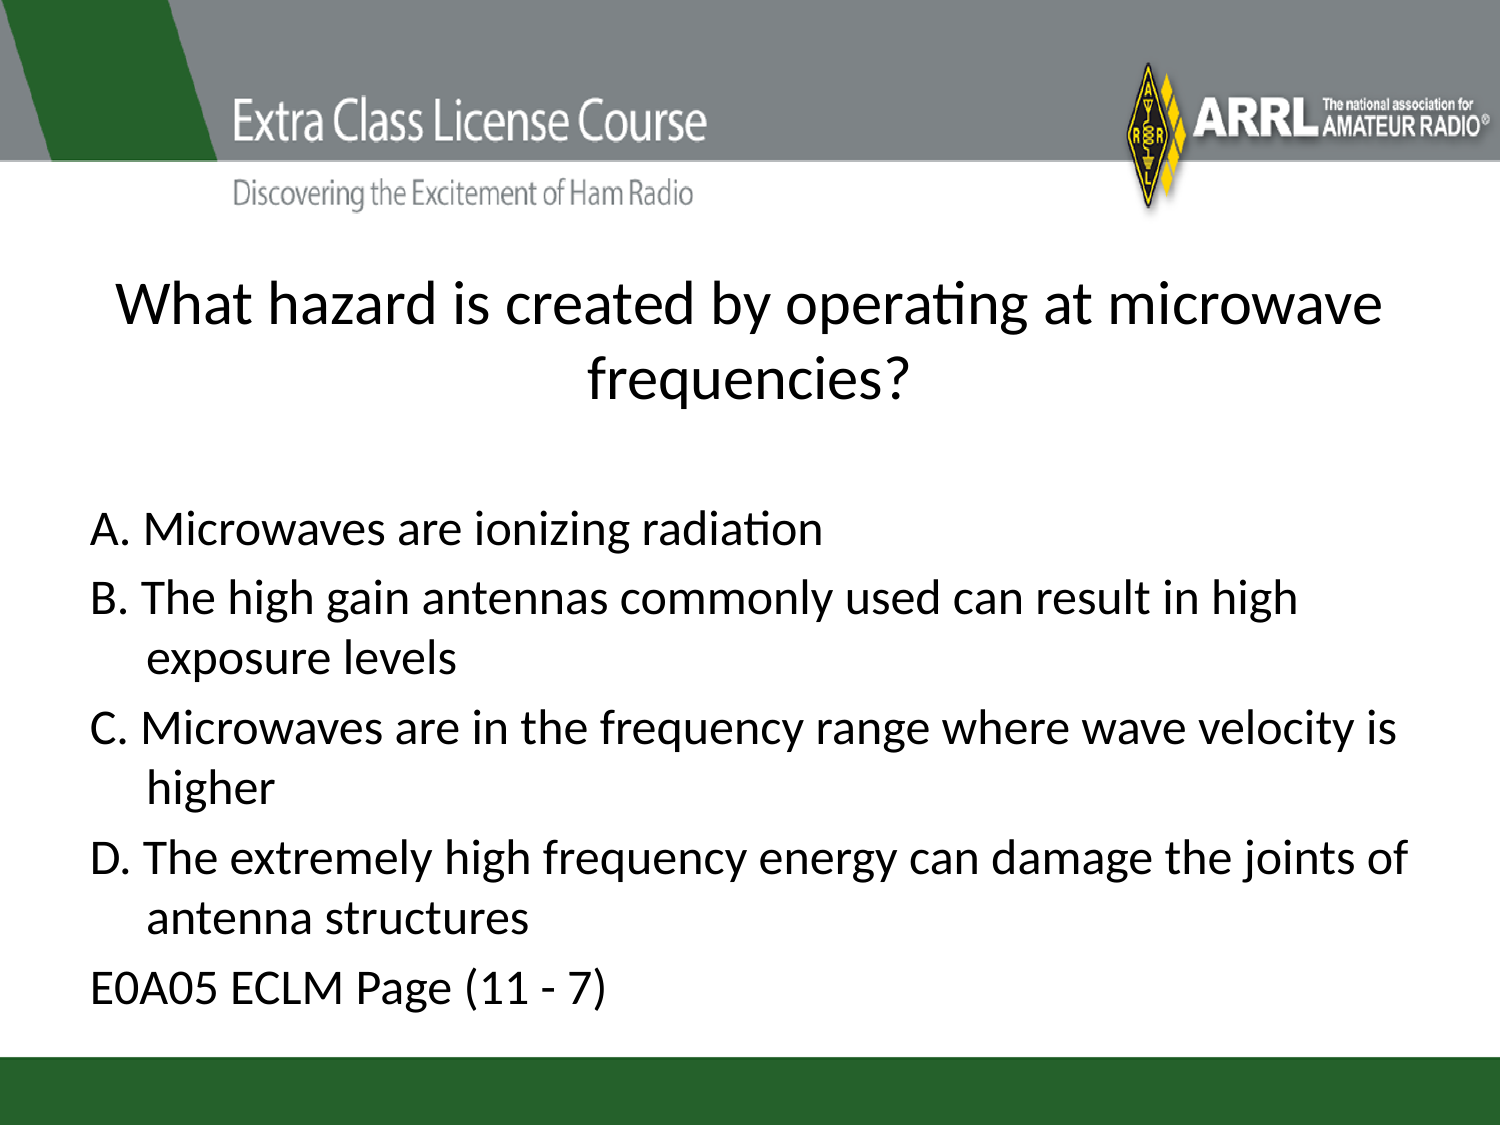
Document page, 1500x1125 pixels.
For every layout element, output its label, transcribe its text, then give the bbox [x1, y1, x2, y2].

list A. Microwaves are ionizing radiation B. The high gain antennas commonly used can result in high exposure levels C. Microwaves are in the frequency range where wave velocity is higher D. The extremely high frequency energy can damage the joints of antenna structures E0A05 ECLM Page (11 - 7) [75, 487, 1425, 1005]
picture [0, 0, 1500, 1125]
title What hazard is created by operating at microwave frequencies? [75, 254, 1425, 435]
